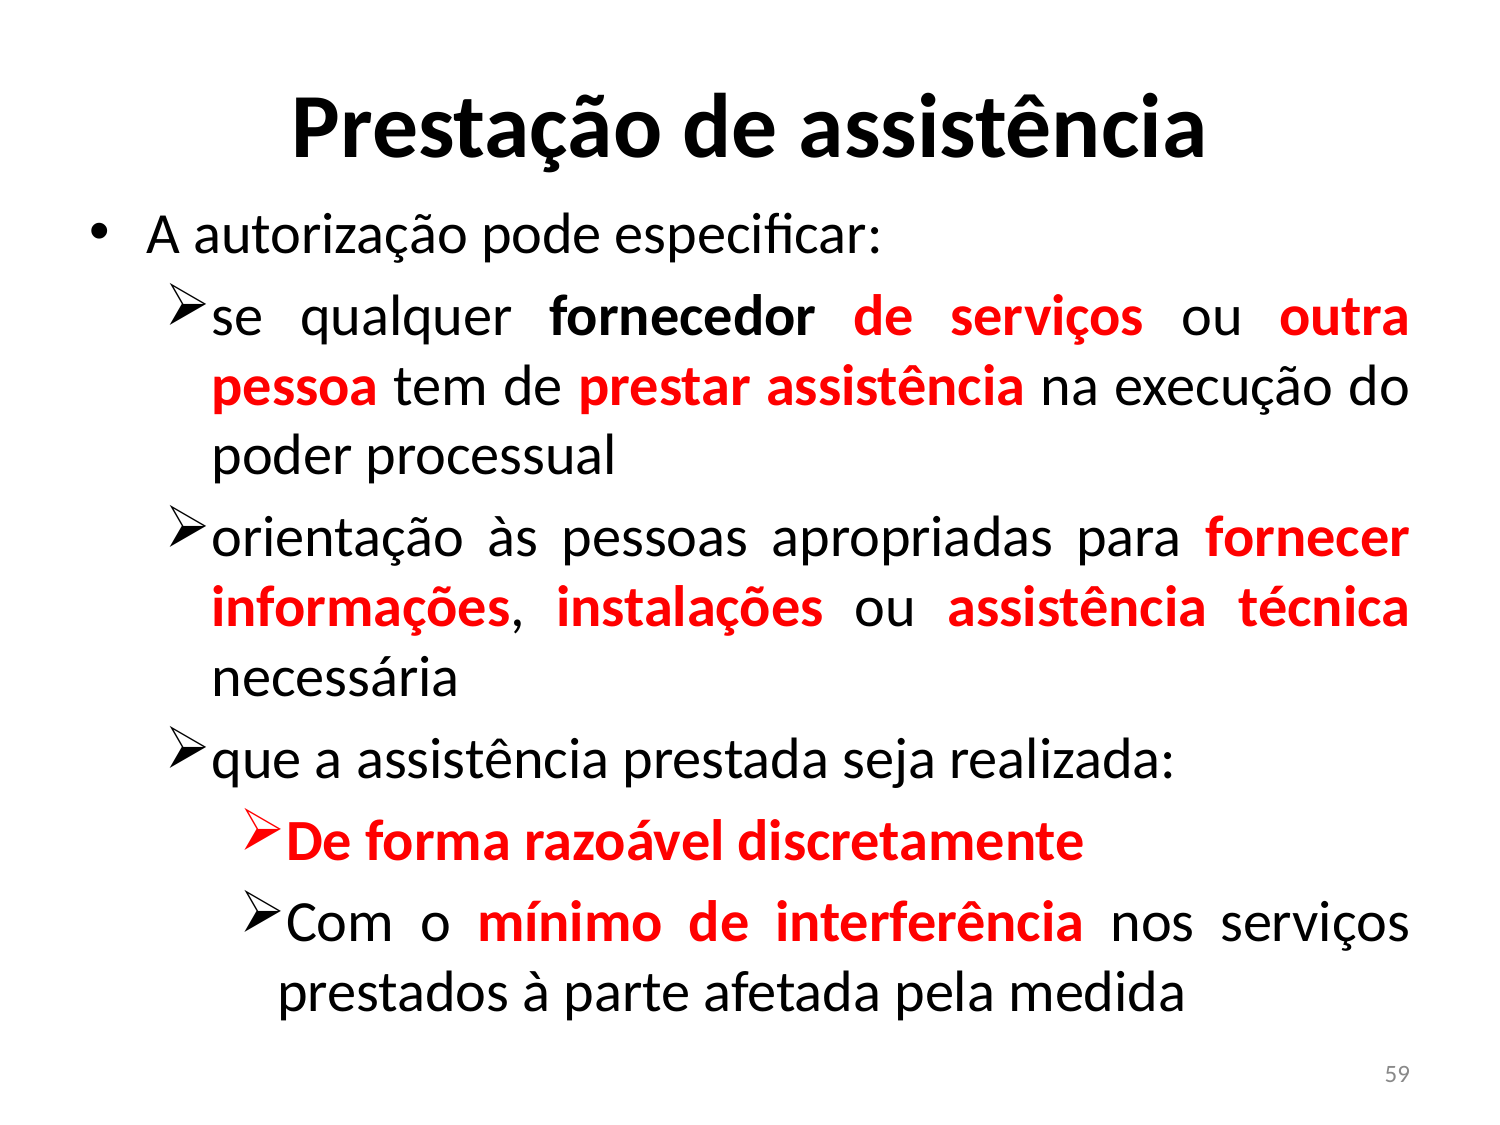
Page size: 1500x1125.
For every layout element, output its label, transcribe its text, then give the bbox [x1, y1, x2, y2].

title Prestação de assistência [75, 27, 1425, 187]
text_box A autorização pode especificar: se qualquer fornecedor de serviços ou outra pessoa tem de prestar assistência na execução do poder processual orientação às pessoas apropriadas para fornecer informações, instalações ou assistência técnica necessária que a assistência prestada seja realizada: De forma razoável discretamente Com o mínimo de interferência nos serviços prestados à parte afetada pela medida [74, 187, 1425, 1043]
slide_number 59 [1074, 1042, 1425, 1103]
